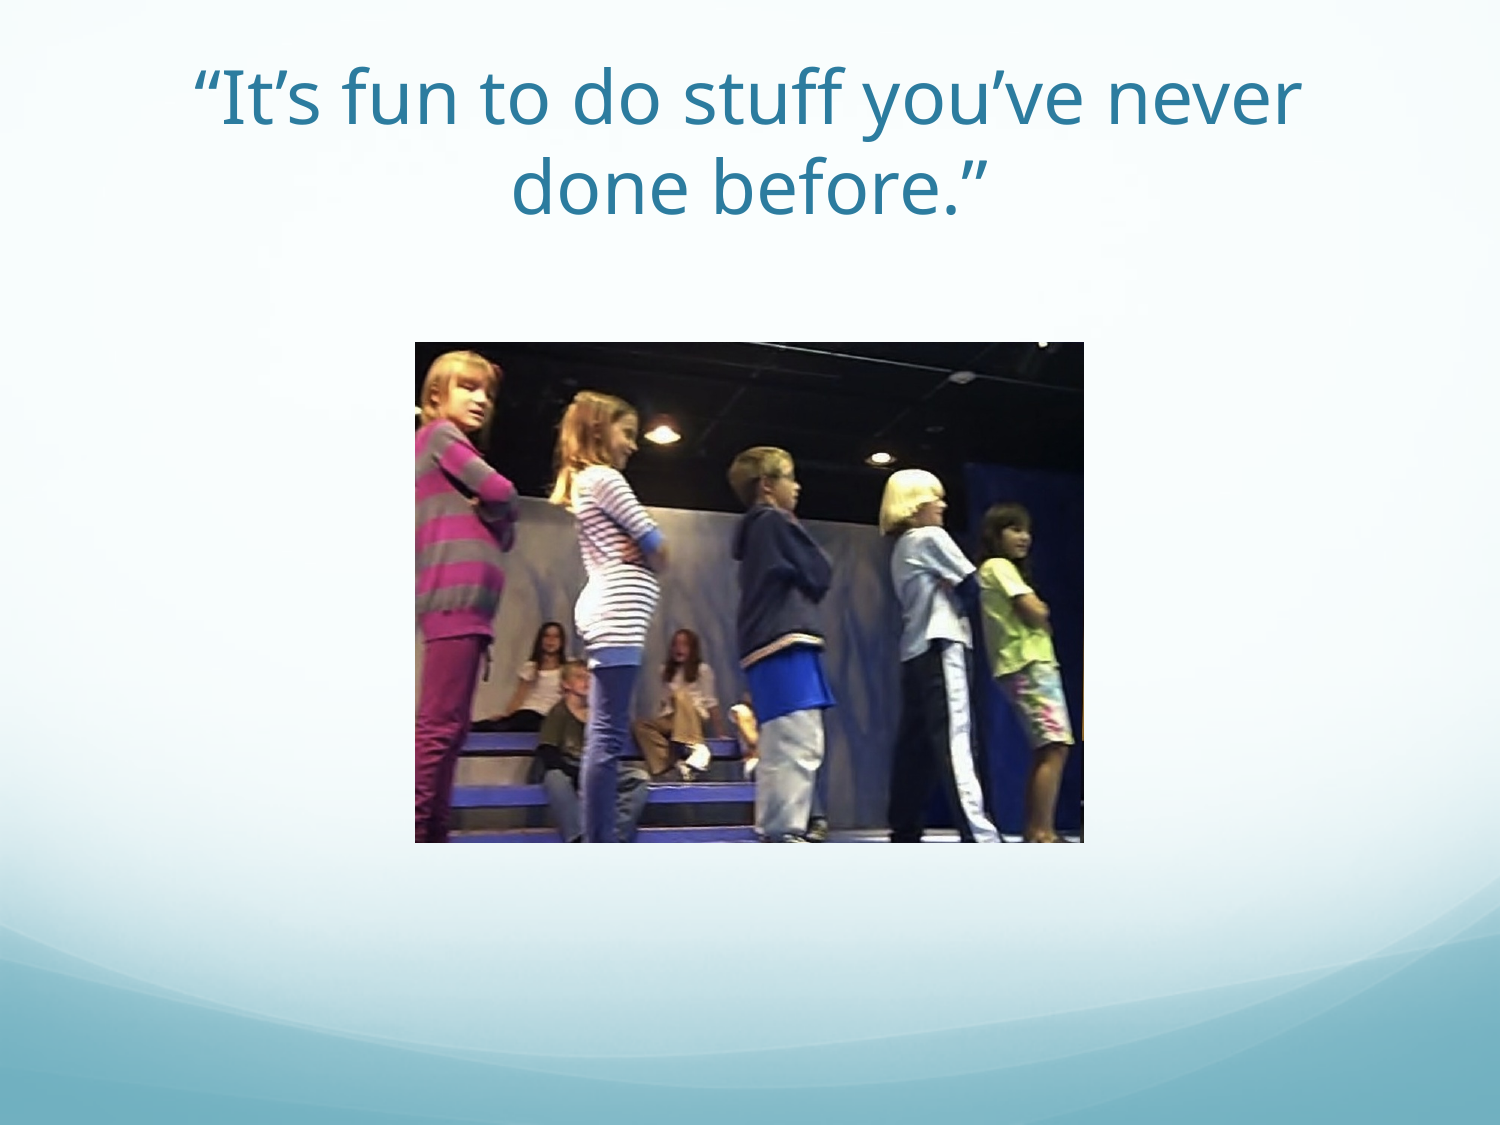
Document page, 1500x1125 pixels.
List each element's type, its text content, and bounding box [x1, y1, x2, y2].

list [271, 342, 1228, 843]
title “It’s fun to do stuff you’ve never done before.” [90, 17, 1410, 237]
